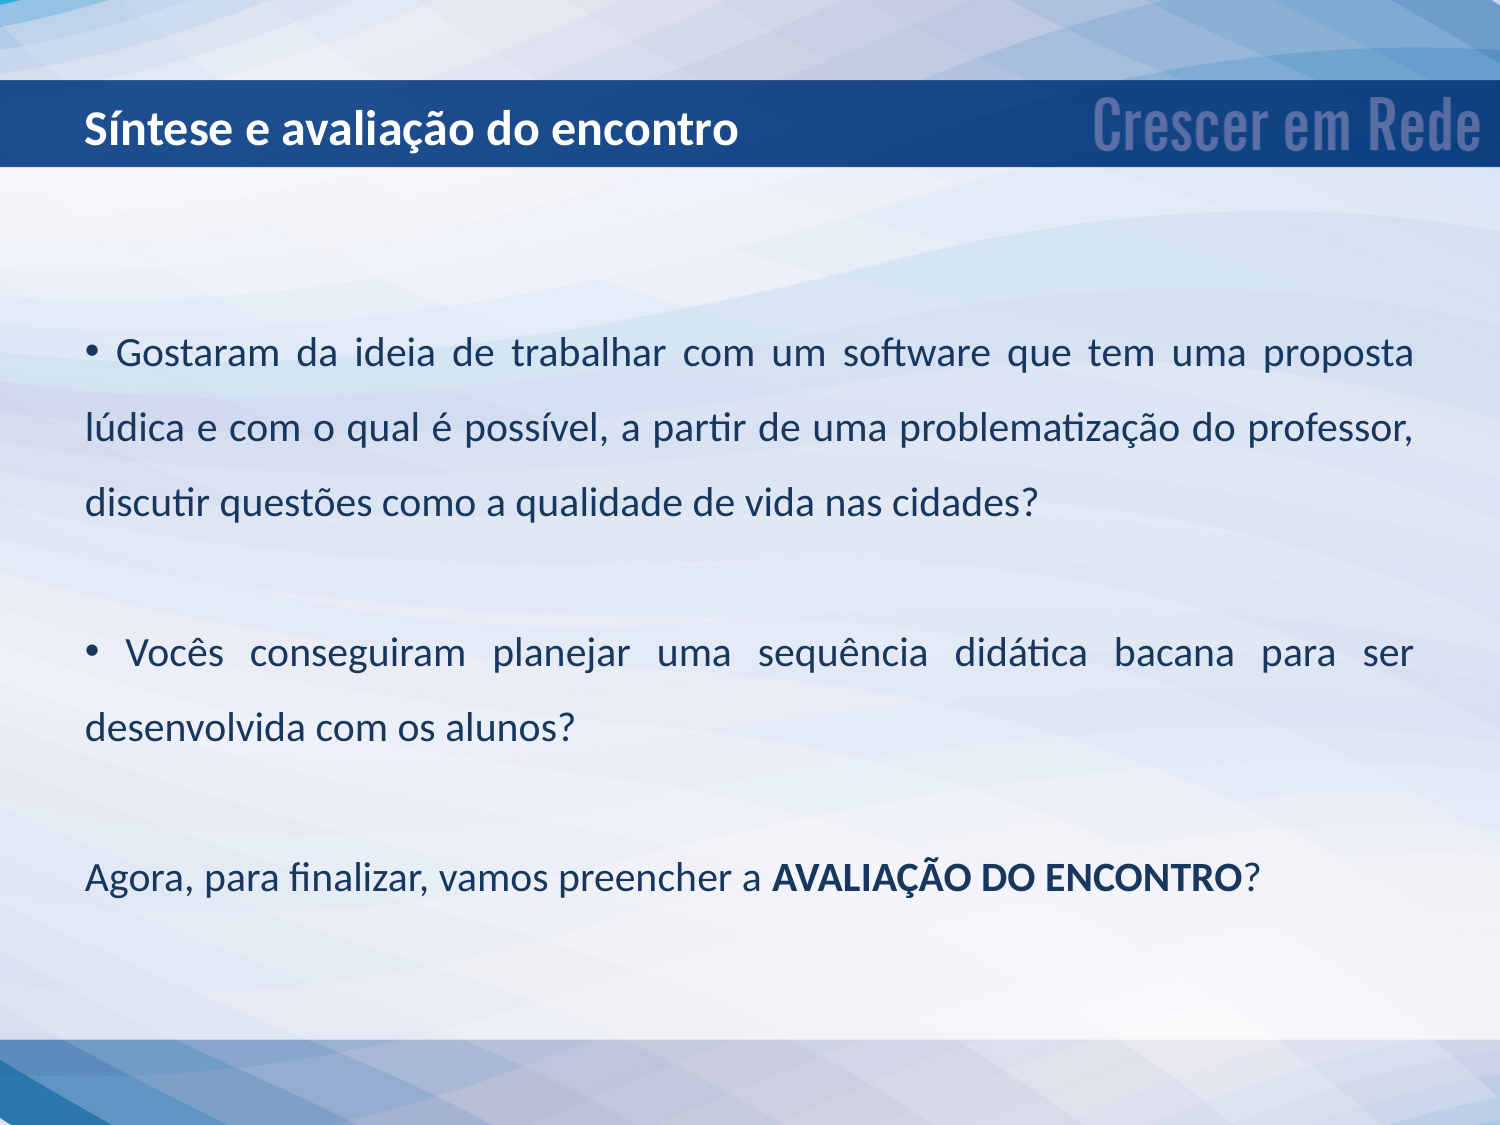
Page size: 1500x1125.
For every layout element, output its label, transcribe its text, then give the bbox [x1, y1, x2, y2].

text_box Gostaram da ideia de trabalhar com um software que tem uma proposta lúdica e com o qual é possível, a partir de uma problematização do professor, discutir questões como a qualidade de vida nas cidades? Vocês conseguiram planejar uma sequência didática bacana para ser desenvolvida com os alunos? Agora, para finalizar, vamos preencher a AVALIAÇÃO DO ENCONTRO? [70, 292, 1430, 966]
text_box Síntese e avaliação do encontro [70, 88, 1430, 223]
picture [0, 0, 1500, 1125]
